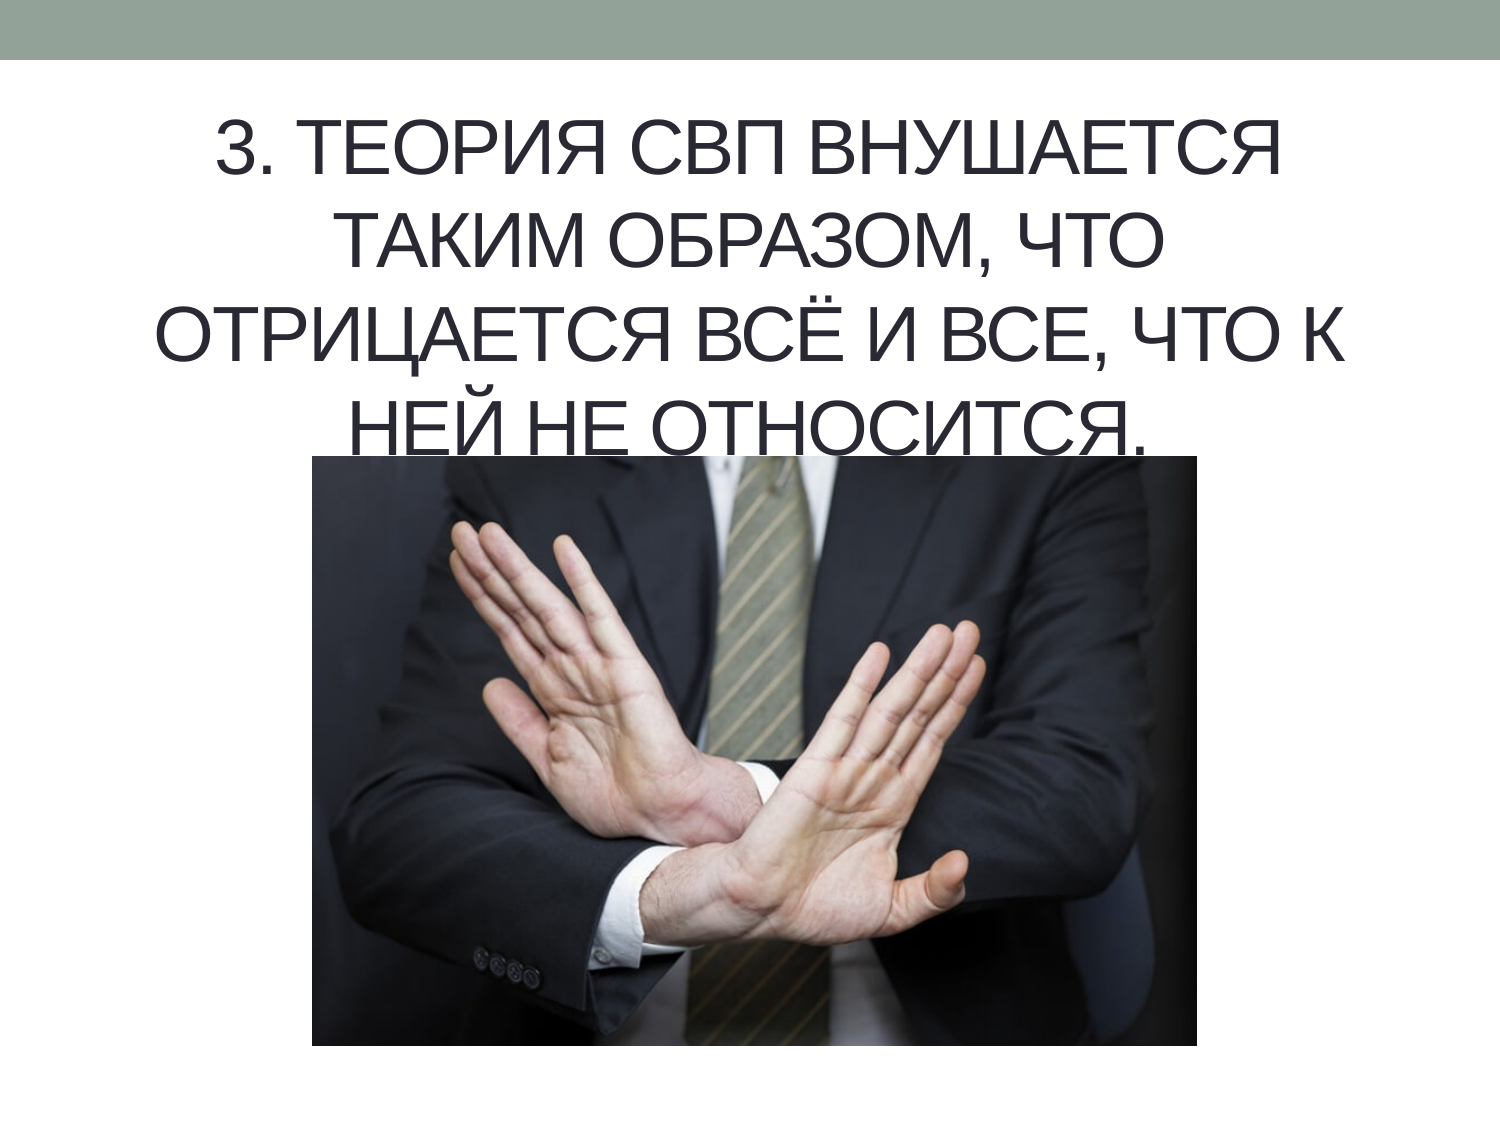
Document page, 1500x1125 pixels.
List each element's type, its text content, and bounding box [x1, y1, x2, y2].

title 3. ТЕОРИЯ СВП ВНУШАЕТСЯ ТАКИМ ОБРАЗОМ, ЧТО ОТРИЦАЕТСЯ ВСЁ И ВСЕ, ЧТО К НЕЙ НЕ ОТНОСИТСЯ. [75, 87, 1424, 480]
picture [312, 455, 1197, 1046]
